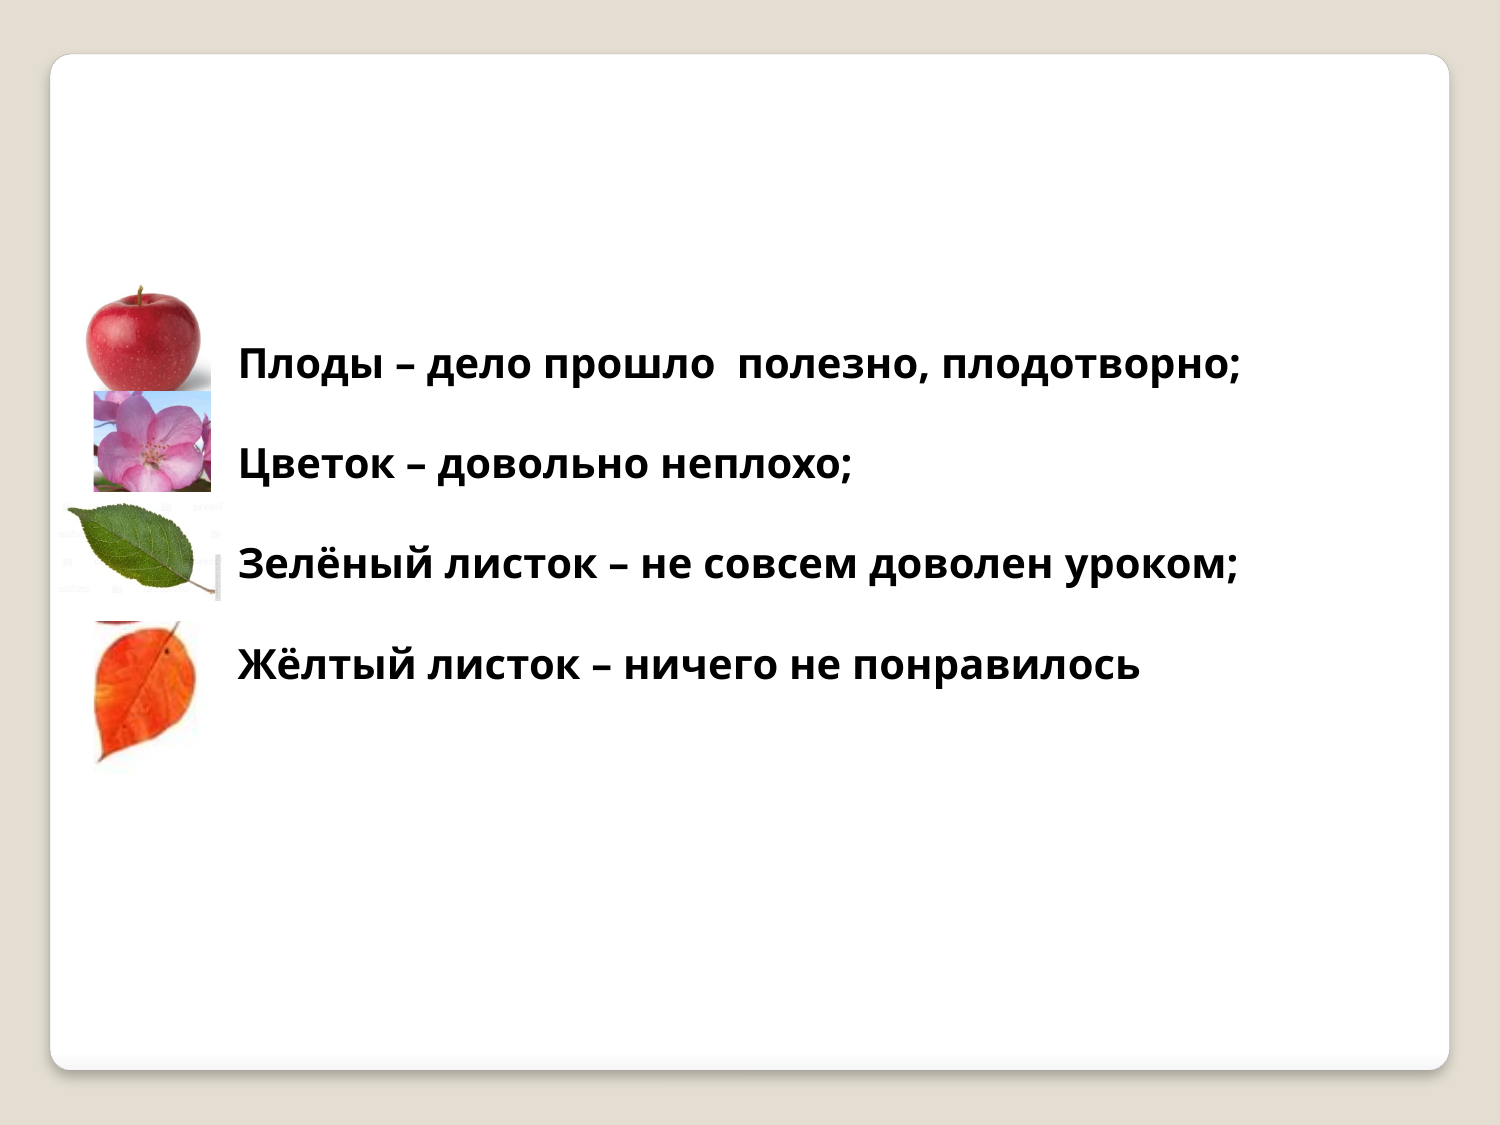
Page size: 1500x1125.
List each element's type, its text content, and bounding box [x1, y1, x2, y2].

text_box Плоды – дело прошло полезно, плодотворно; Цветок – довольно неплохо; Зелёный листок – не совсем доволен уроком; Жёлтый листок – ничего не понравилось [222, 329, 1500, 695]
picture [93, 620, 207, 774]
picture [58, 280, 223, 604]
